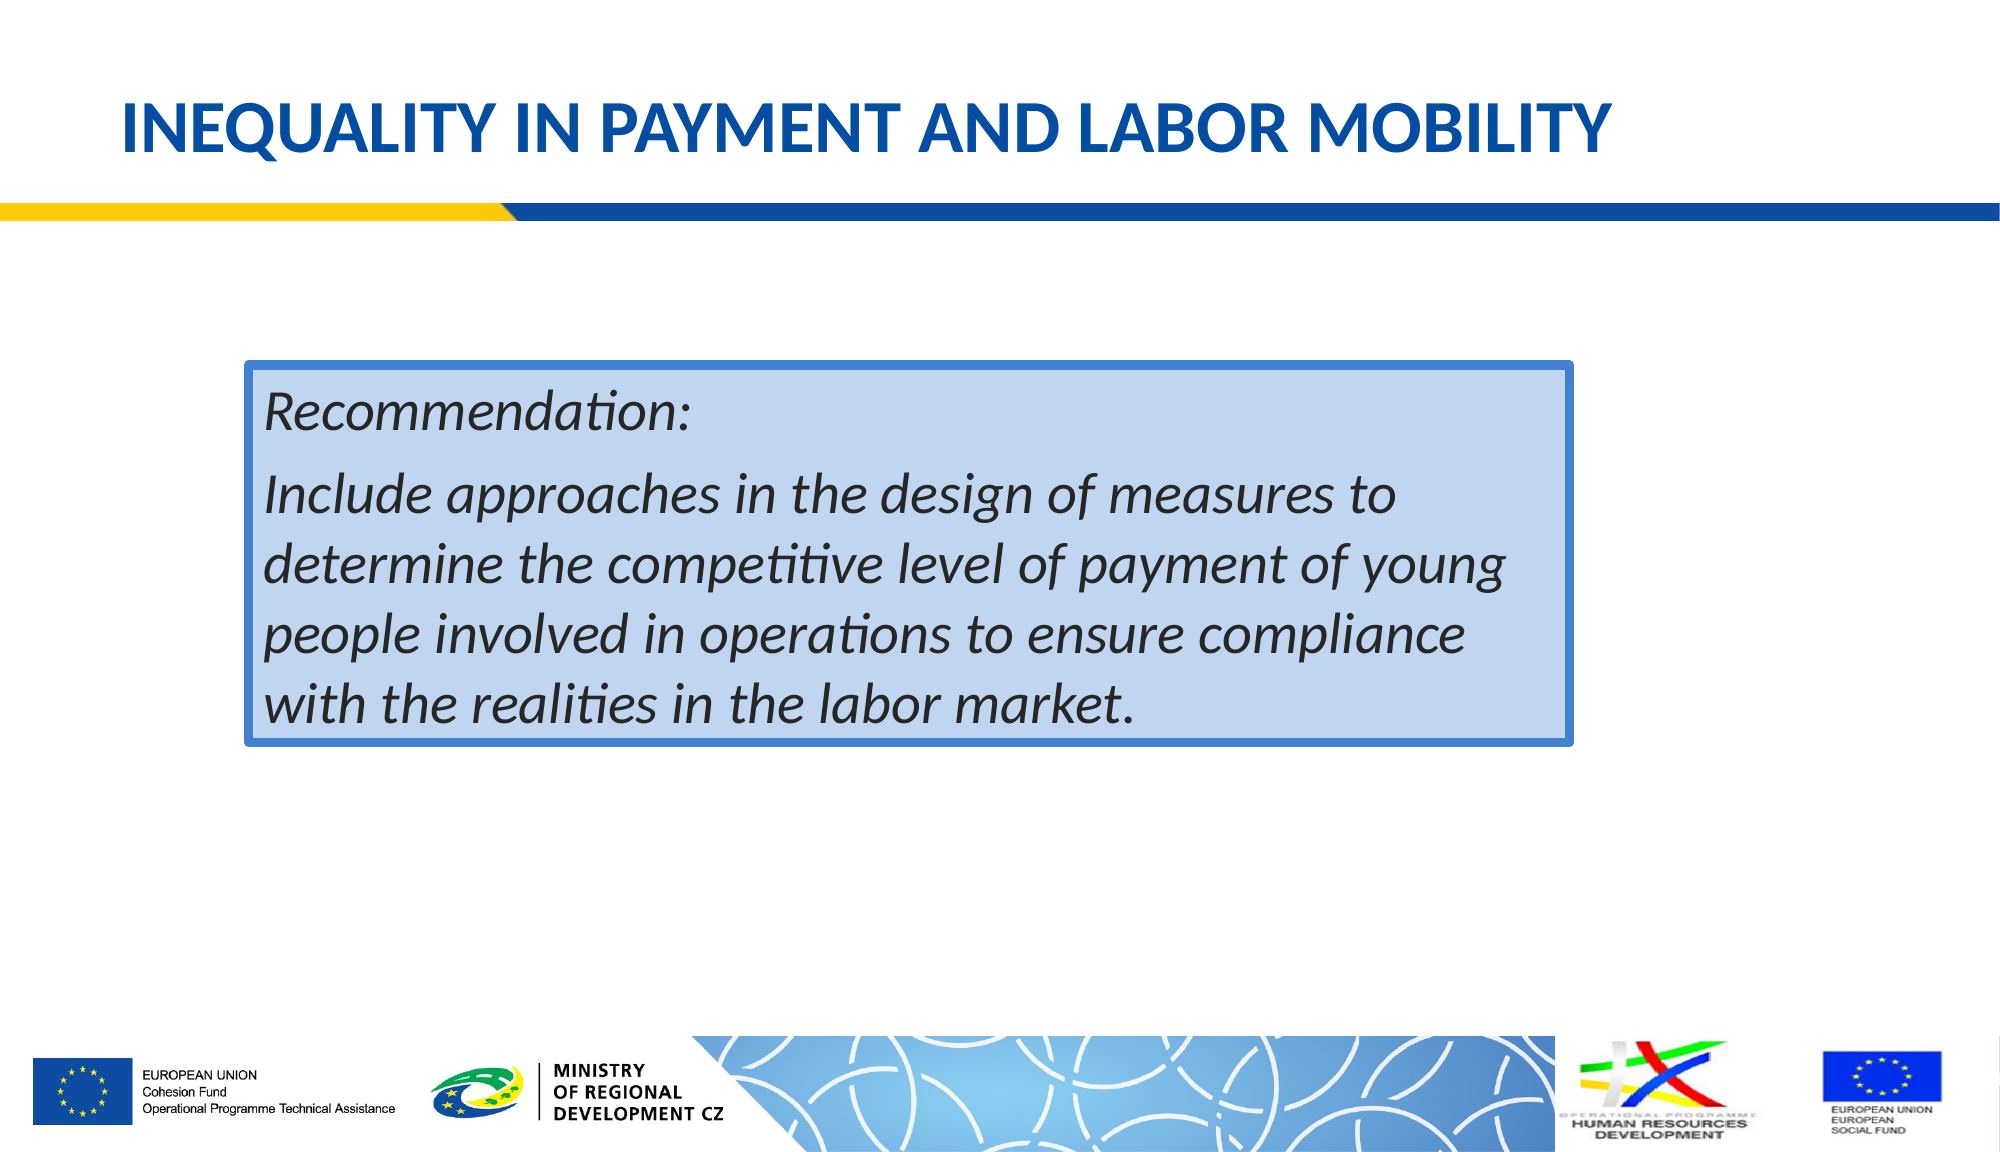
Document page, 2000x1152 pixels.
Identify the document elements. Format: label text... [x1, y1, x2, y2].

title INEQUALITY IN PAYMENT AND LABOR MOBILITY [99, 46, 1900, 198]
text_box Recommendation: Include approaches in the design of measures to determine the competitive level of payment of young people involved in operations to ensure compliance with the realities in the labor market. [248, 365, 1570, 743]
picture [0, 203, 2000, 221]
picture [0, 1036, 2000, 1152]
